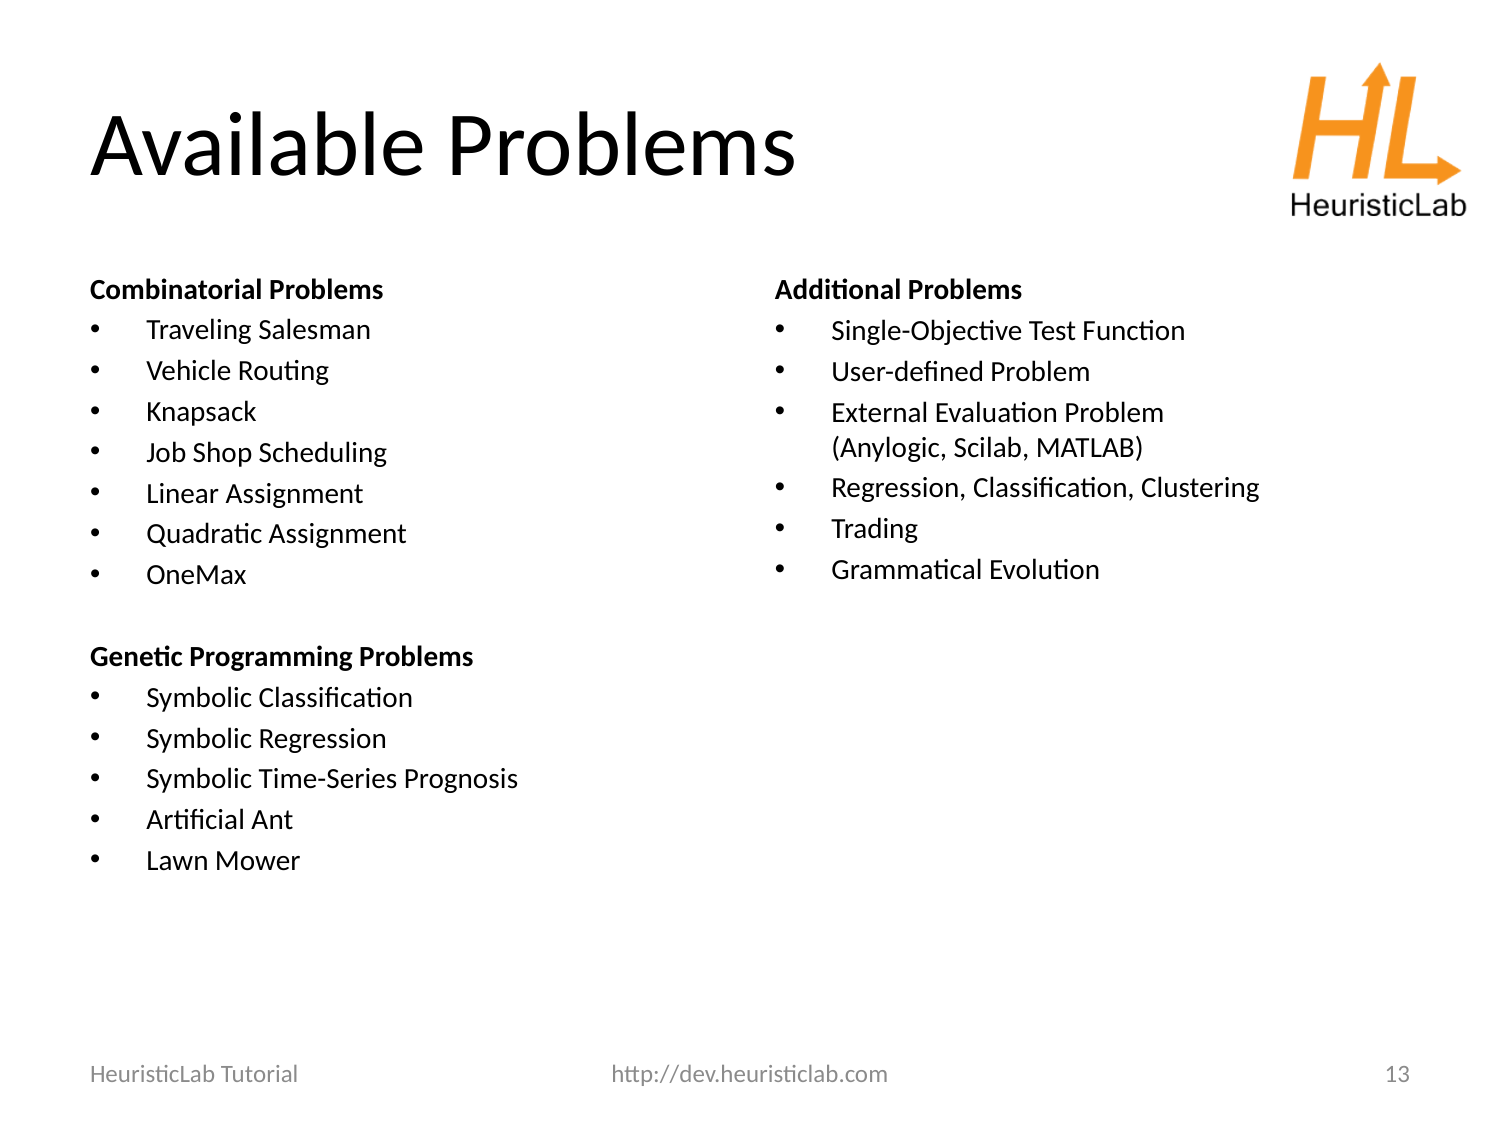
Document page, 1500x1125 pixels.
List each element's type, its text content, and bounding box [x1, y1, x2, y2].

list Additional Problems Single-Objective Test Function User-defined Problem External Evaluation Problem (Anylogic, Scilab, MATLAB) Regression, Classification, Clustering Trading Grammatical Evolution [759, 262, 1423, 1005]
slide_number 13 [1074, 1042, 1425, 1103]
picture [1281, 27, 1474, 244]
list Combinatorial Problems Traveling Salesman Vehicle Routing Knapsack Job Shop Scheduling Linear Assignment Quadratic Assignment OneMax Genetic Programming Problems Symbolic Classification Symbolic Regression Symbolic Time-Series Prognosis Artificial Ant Lawn Mower [75, 262, 738, 1005]
footer http://dev.heuristiclab.com [512, 1042, 988, 1103]
title Available Problems [75, 45, 1282, 233]
slide_number HeuristicLab Tutorial [75, 1042, 425, 1103]
